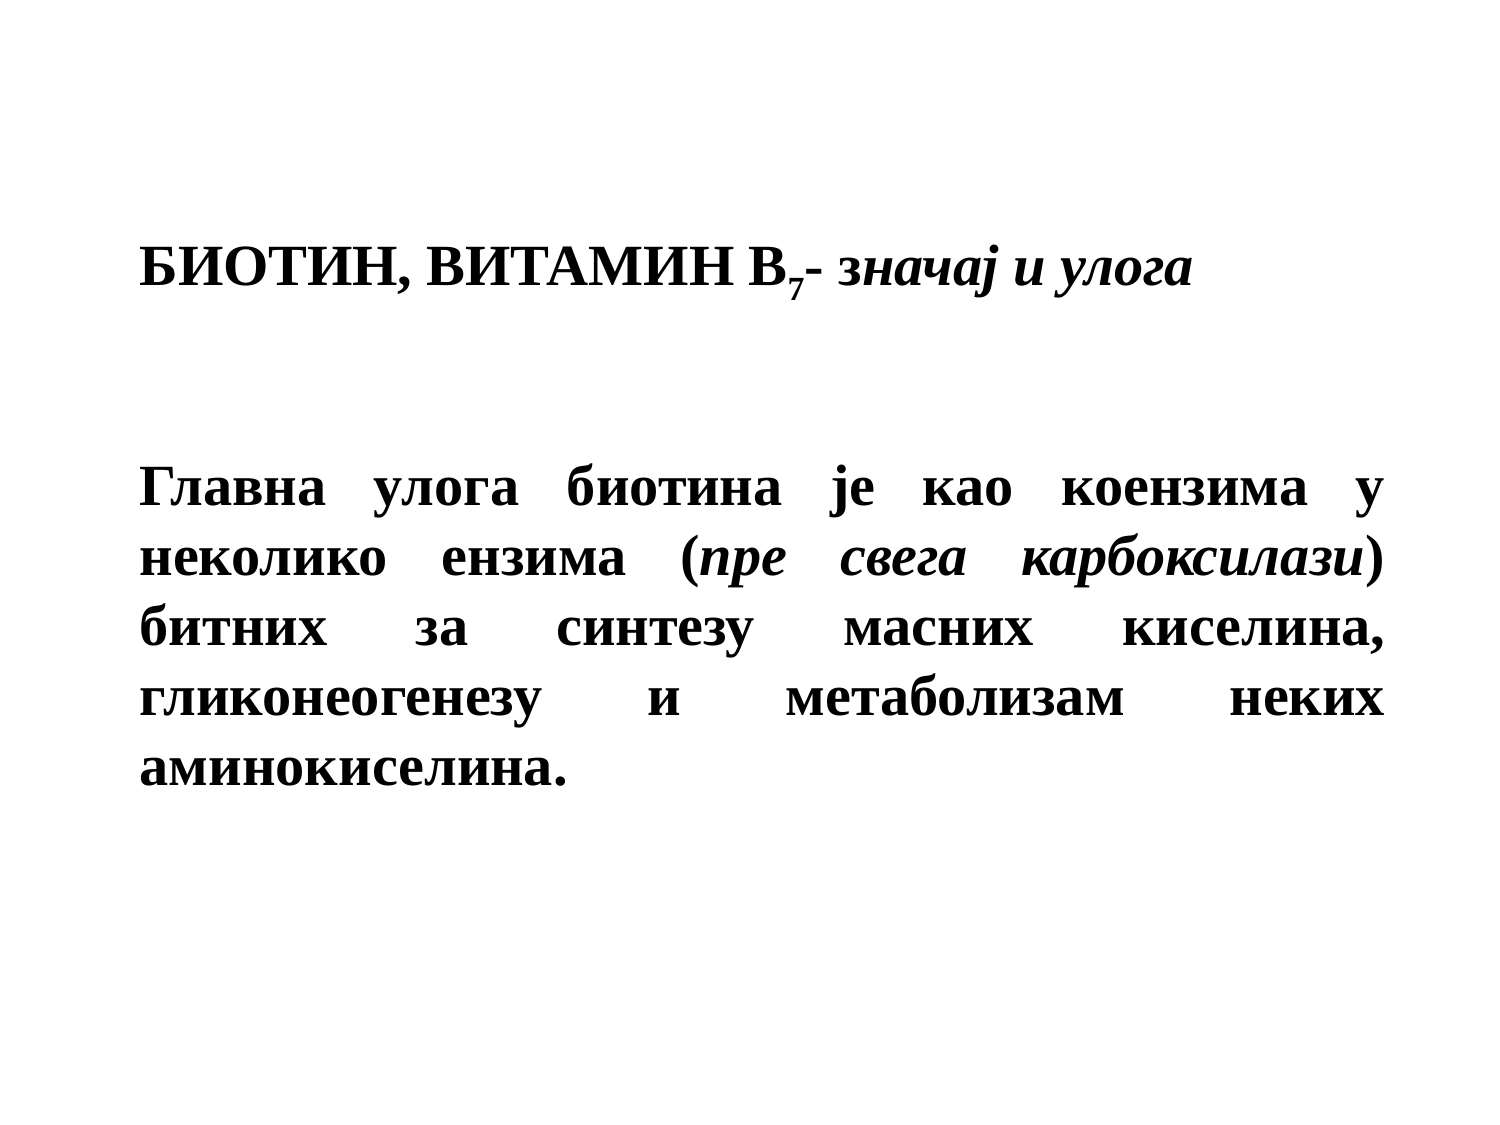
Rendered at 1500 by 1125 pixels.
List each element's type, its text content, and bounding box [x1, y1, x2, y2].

text_box БИОТИН, ВИТАМИН B7- значај и улога Главна улога биотина је као коензима у неколико ензима (пре свега карбоксилази) битних за синтезу масних киселина, гликонеогенезу и метаболизам неких аминокиселина. [124, 220, 1400, 875]
